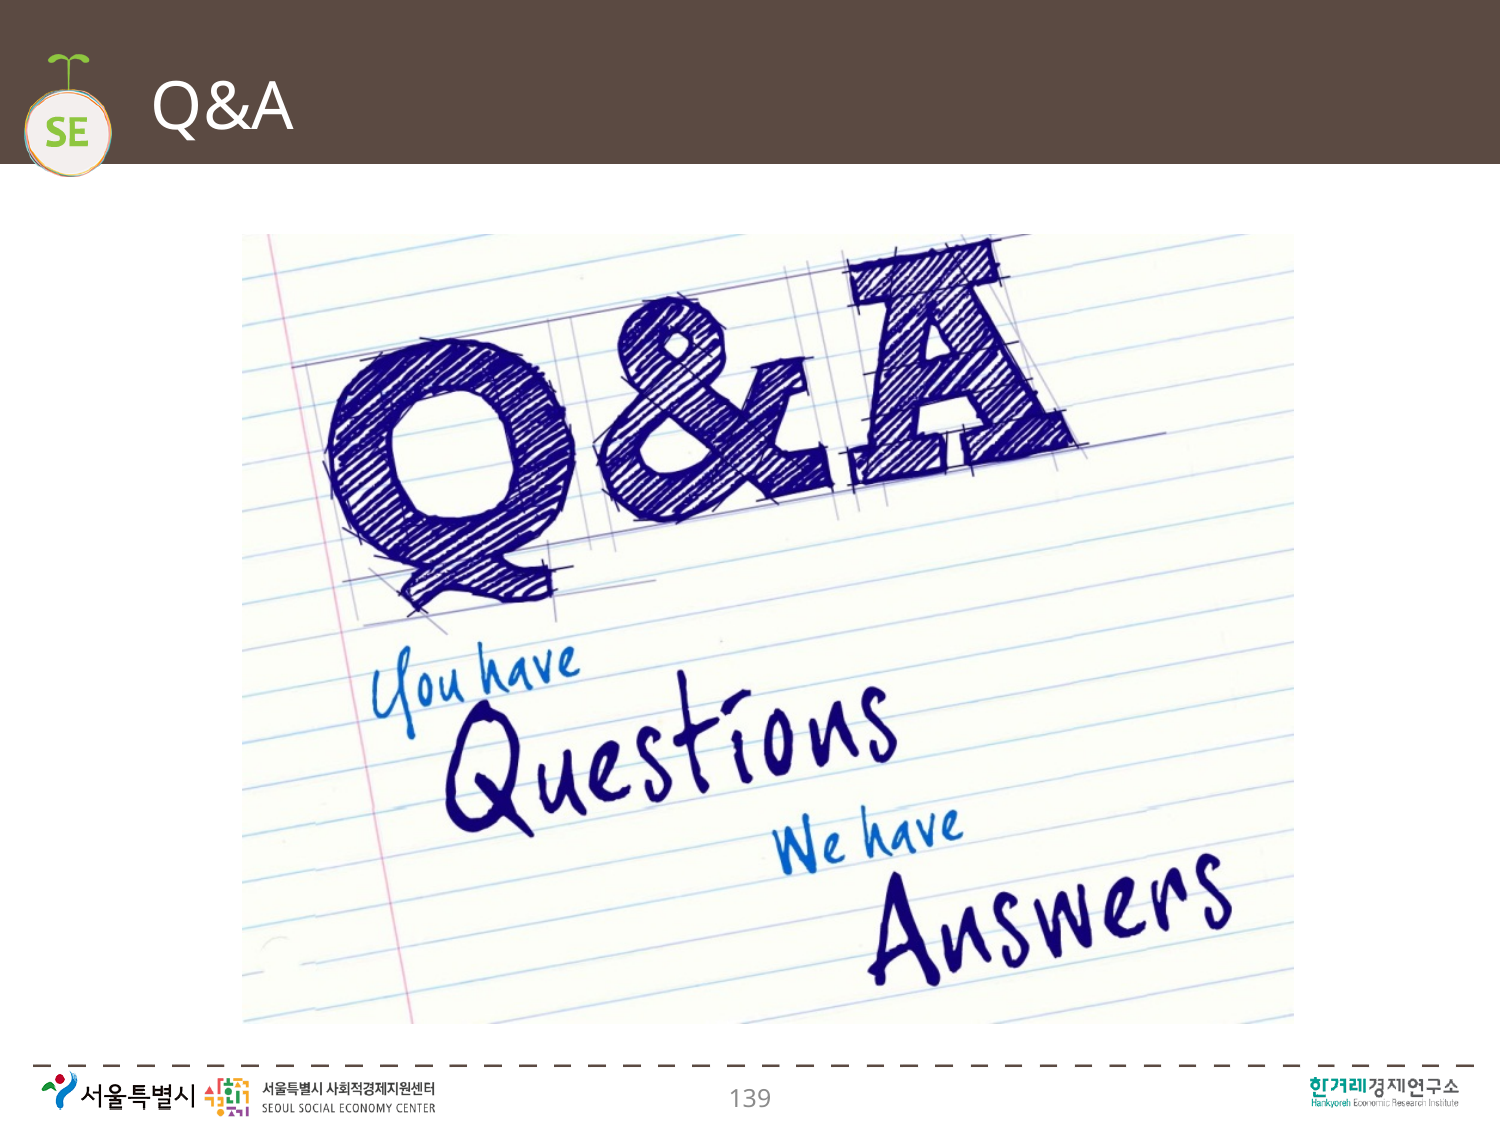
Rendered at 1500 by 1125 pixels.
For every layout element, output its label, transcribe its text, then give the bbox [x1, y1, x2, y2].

slide_number 139 [696, 1069, 804, 1125]
picture [0, 0, 1500, 1125]
title Q&A [135, 45, 1463, 161]
